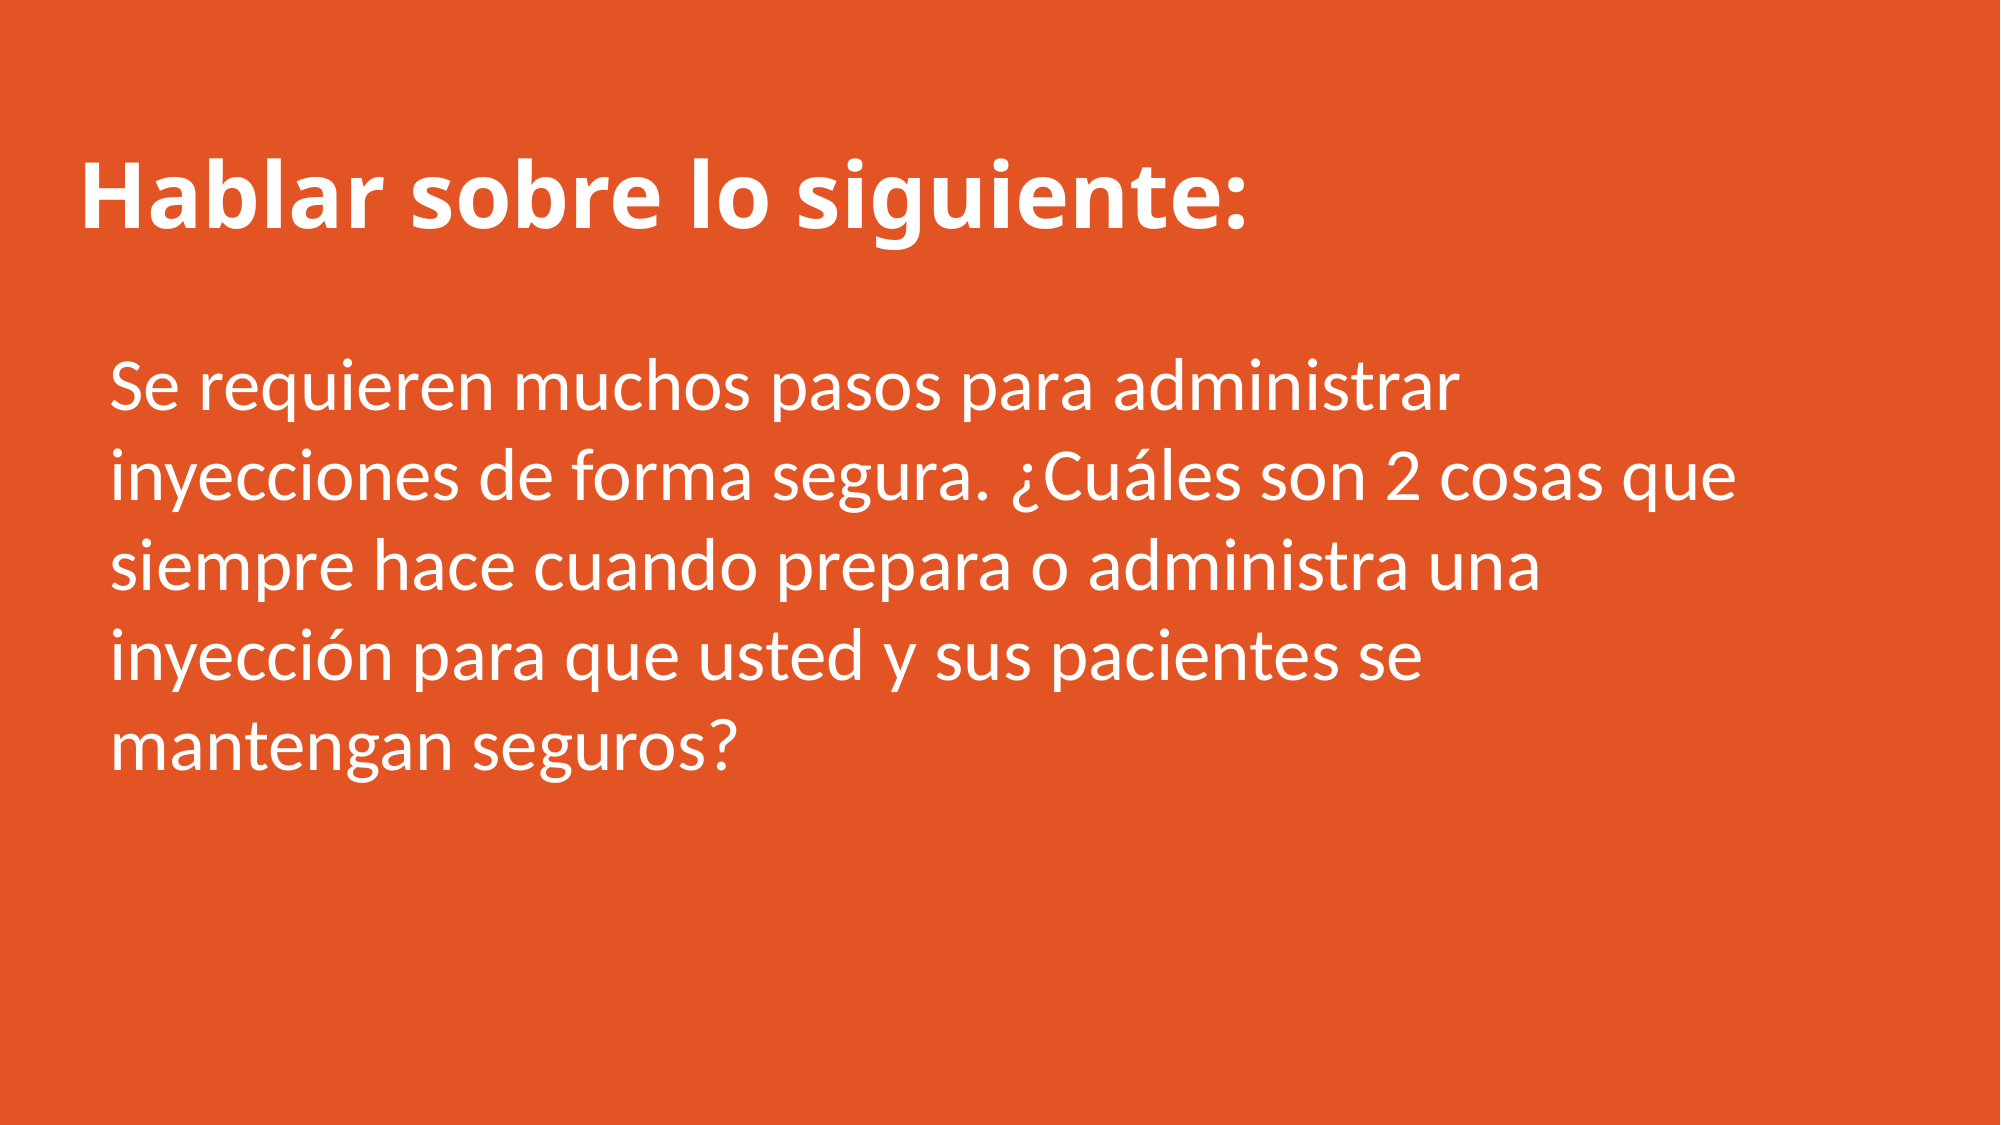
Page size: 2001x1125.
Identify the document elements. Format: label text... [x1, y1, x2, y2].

text_box Se requieren muchos pasos para administrar inyecciones de forma segura. ¿Cuáles son 2 cosas que siempre hace cuando prepara o administra una inyección para que usted y sus pacientes se mantengan seguros? [94, 327, 1764, 793]
title Hablar sobre lo siguiente: [62, 63, 1877, 255]
